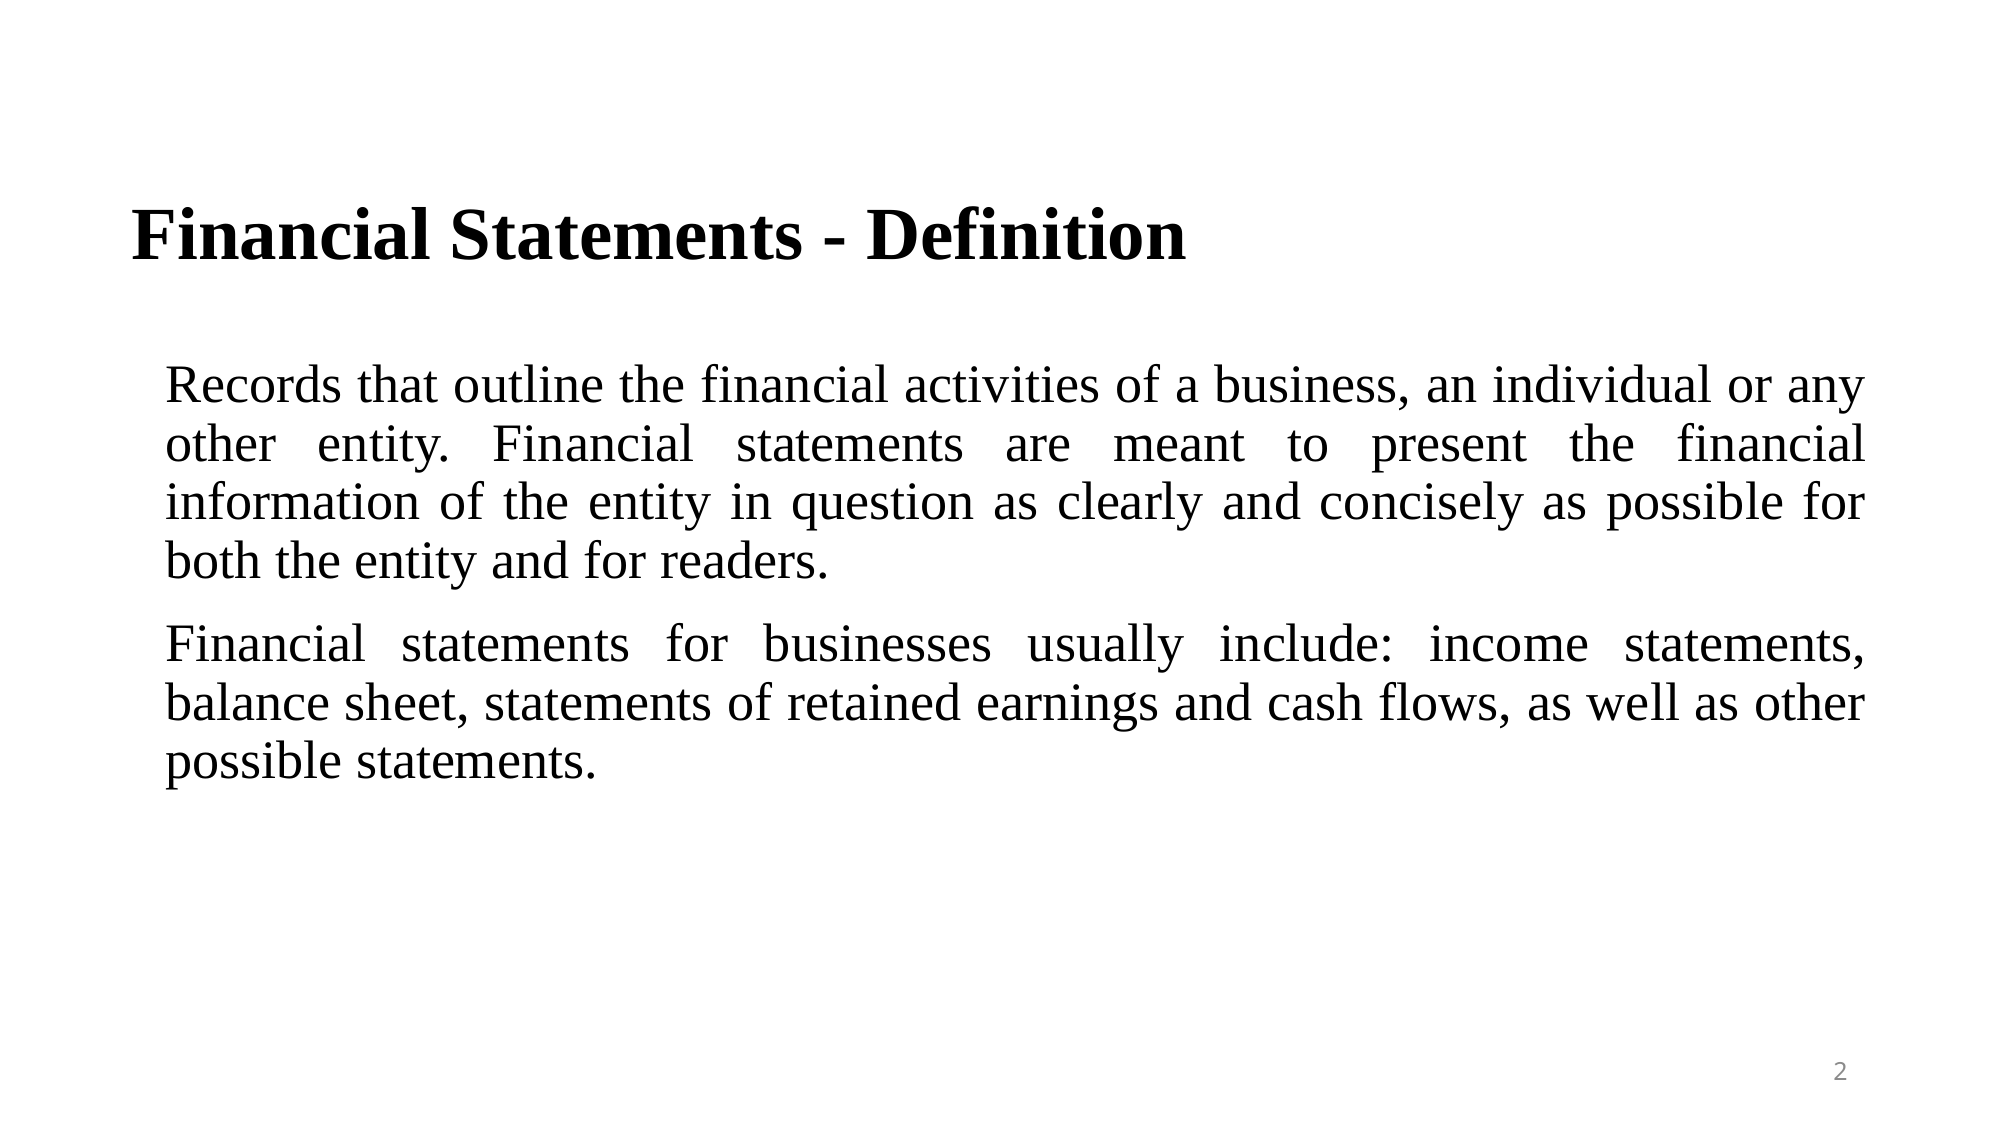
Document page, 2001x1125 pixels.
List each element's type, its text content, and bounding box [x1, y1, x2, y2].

list Records that outline the financial activities of a business, an individual or any other entity. Financial statements are meant to present the financial information of the entity in question as clearly and concisely as possible for both the entity and for readers. Financial statements for businesses usually include: income statements, balance sheet, statements of retained earnings and cash flows, as well as other possible statements. [150, 348, 1884, 991]
slide_number 2 [1412, 1042, 1863, 1103]
title Financial Statements - Definition [116, 174, 1917, 296]
